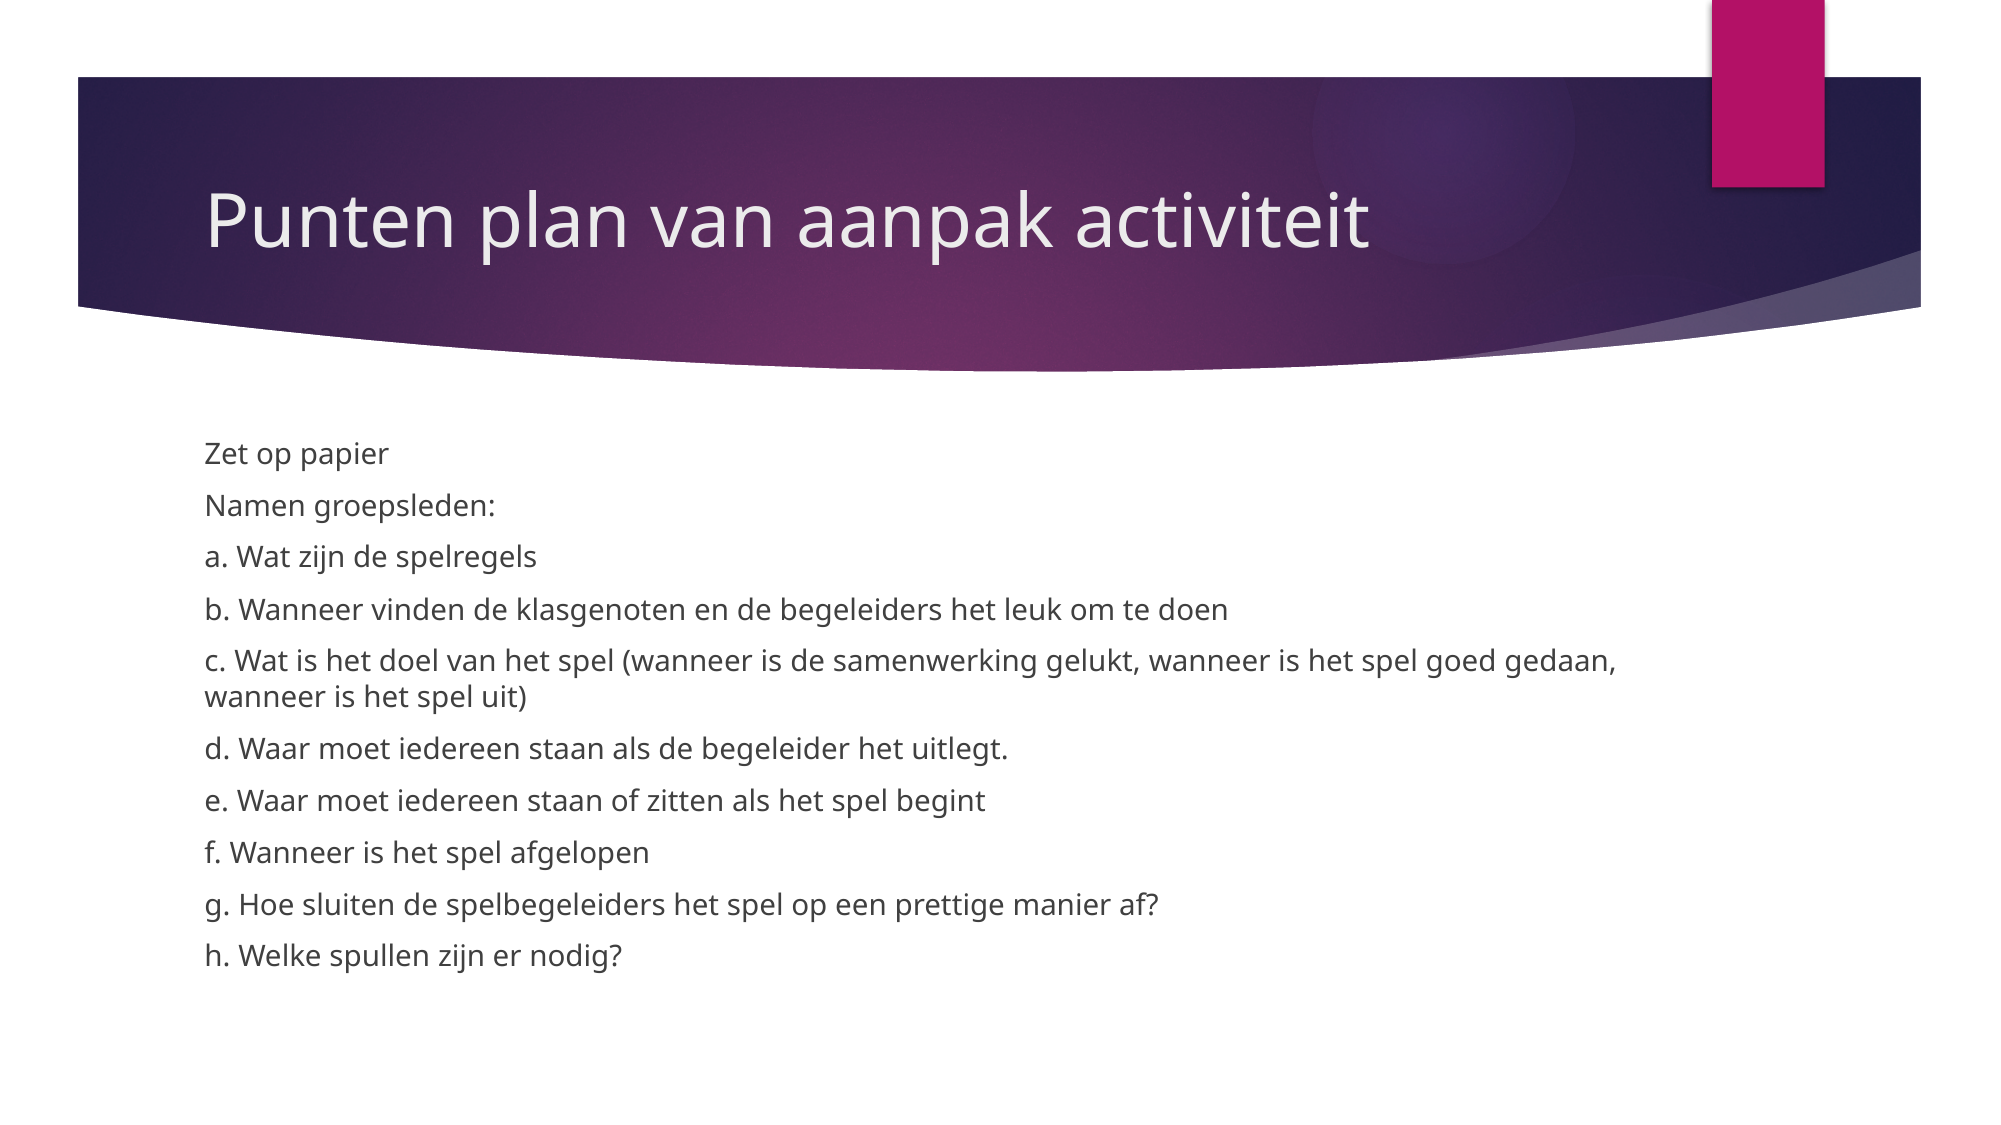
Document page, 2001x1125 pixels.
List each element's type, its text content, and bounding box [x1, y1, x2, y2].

list Zet op papier Namen groepsleden: a. Wat zijn de spelregels b. Wanneer vinden de klasgenoten en de begeleiders het leuk om te doen c. Wat is het doel van het spel (wanneer is de samenwerking gelukt, wanneer is het spel goed gedaan, wanneer is het spel uit) d. Waar moet iedereen staan als de begeleider het uitlegt. e. Waar moet iedereen staan of zitten als het spel begint f. Wanneer is het spel afgelopen g. Hoe sluiten de spelbegeleiders het spel op een prettige manier af? h. Welke spullen zijn er nodig? [189, 427, 1638, 988]
title Punten plan van aanpak activiteit [189, 159, 1627, 276]
